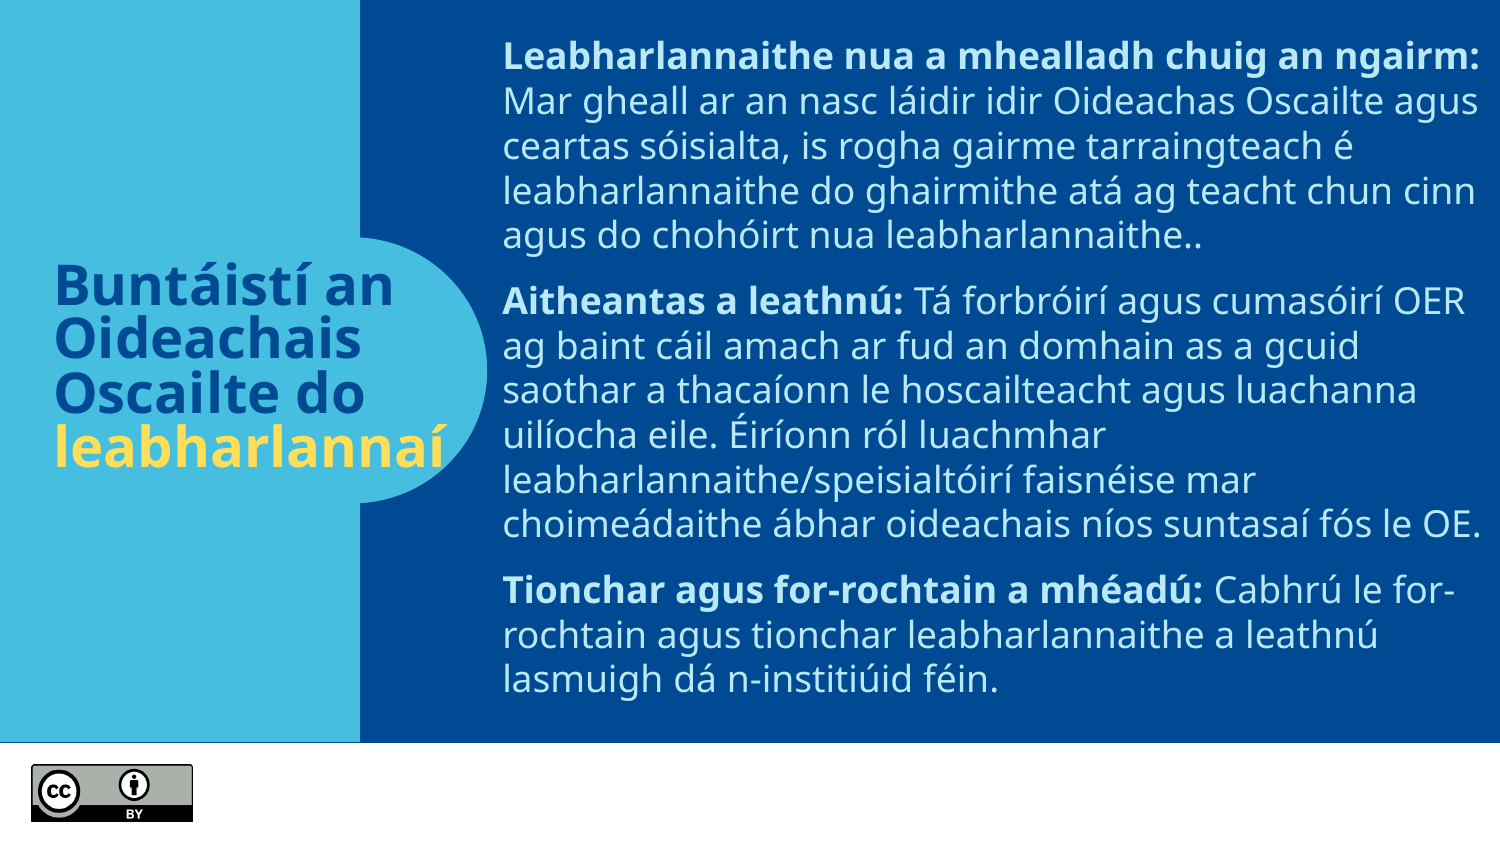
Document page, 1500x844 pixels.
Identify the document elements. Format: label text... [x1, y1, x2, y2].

picture [31, 764, 193, 822]
text_box [300, 493, 405, 504]
text_box [0, 750, 1500, 844]
text_box [463, 294, 488, 447]
text_box [304, 237, 401, 246]
text_box Leabharlannaithe nua a mhealladh chuig an ngairm: Mar gheall ar an nasc láidir idir Oideachas Oscailte agus ceartas sóisialta, is rogha gairme tarraingteach é leabharlannaithe do ghairmithe atá ag teacht chun cinn agus do chohóirt nua leabharlannaithe.. Aitheantas a leathnú: Tá forbróirí agus cumasóirí OER ag baint cáil amach ar fud an domhain as a gcuid saothar a thacaíonn le hoscailteacht agus luachanna uilíocha eile. Éiríonn ról luachmhar leabharlannaithe/speisialtóirí faisnéise mar choimeádaithe ábhar oideachais níos suntasaí fós le OE. Tionchar agus for-rochtain a mhéadú: Cabhrú le for-rochtain agus tionchar leabharlannaithe a leathnú lasmuigh dá n-institiúid féin. [487, 17, 1500, 716]
text_box [0, 0, 361, 742]
text_box Buntáistí an Oideachais Oscailte do leabharlannaí [38, 246, 463, 493]
